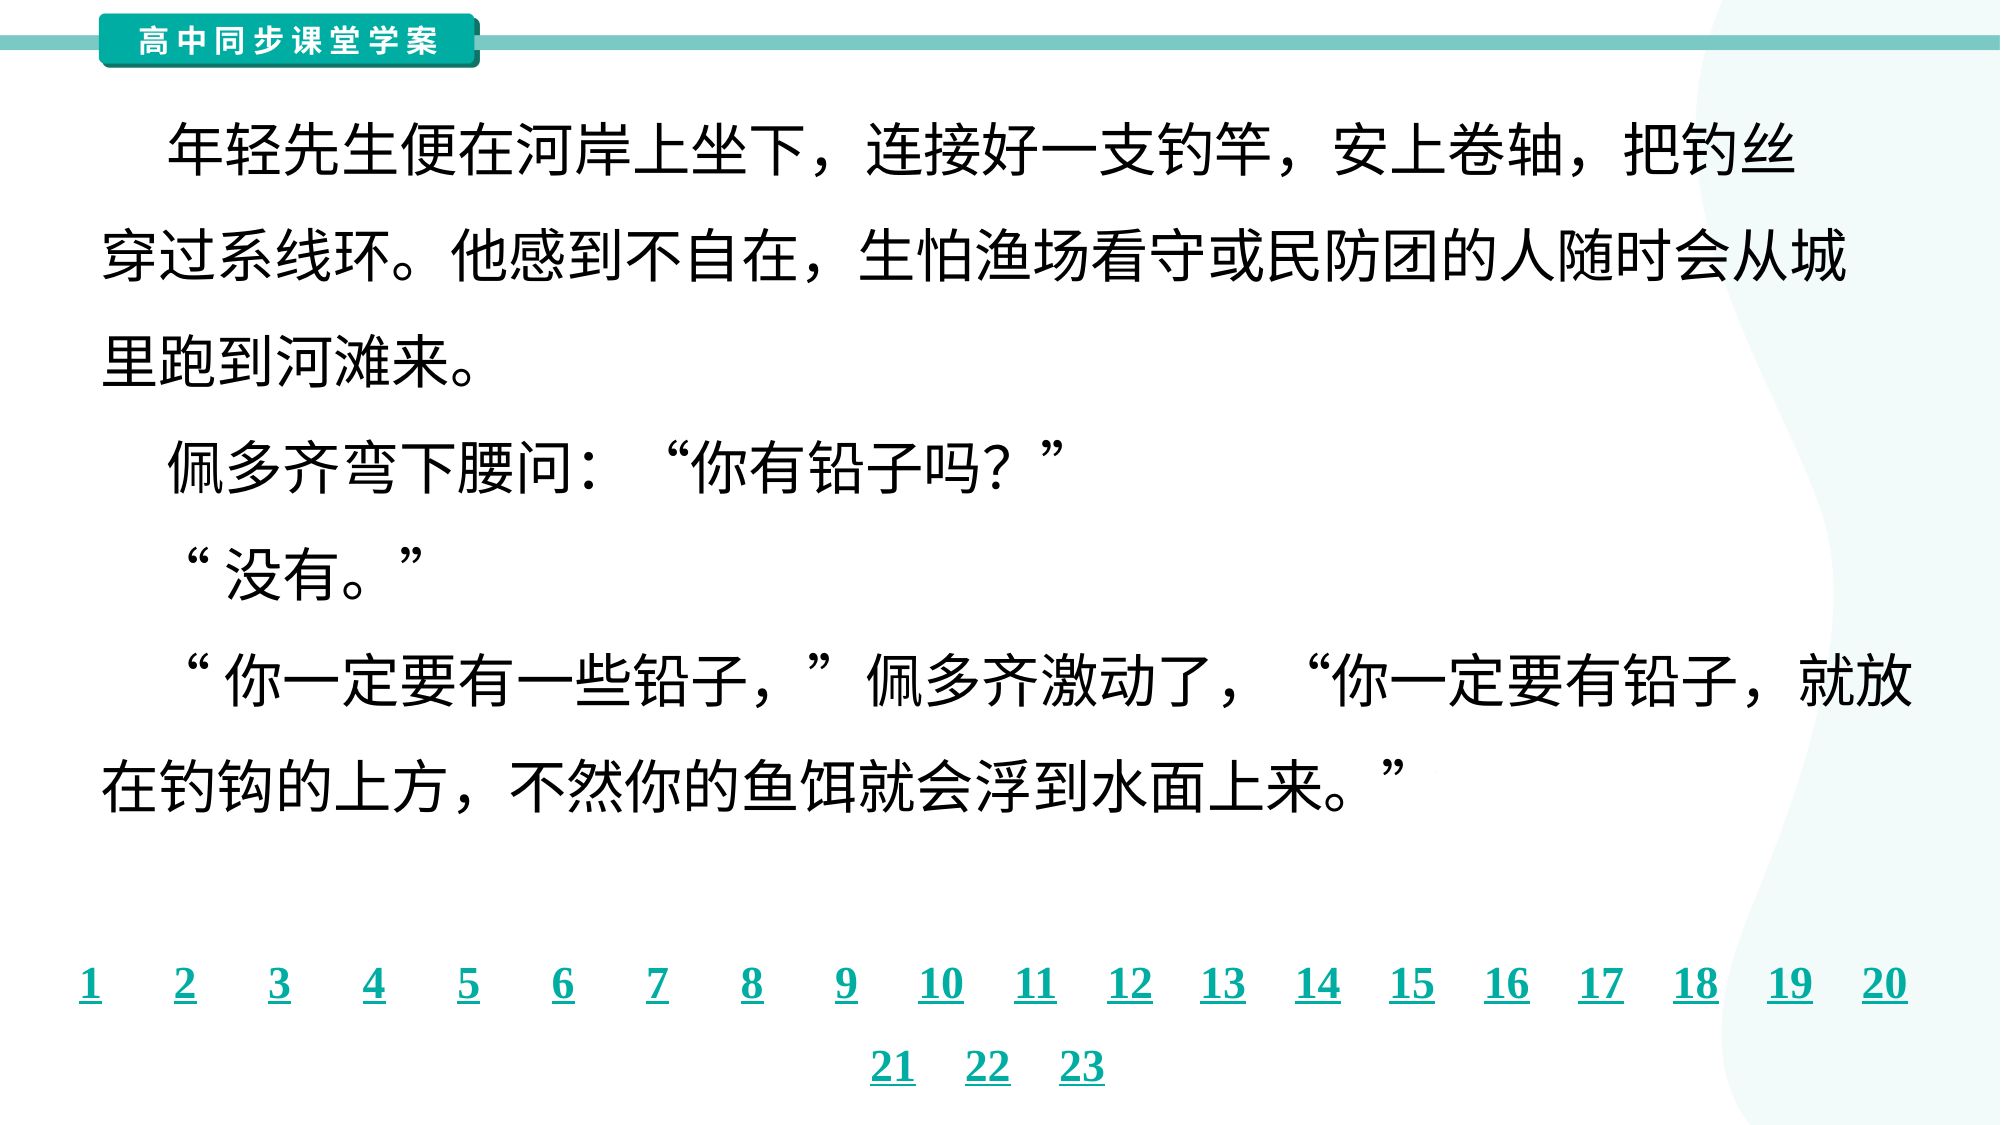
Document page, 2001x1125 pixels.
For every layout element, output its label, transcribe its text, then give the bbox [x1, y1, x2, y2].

text_box 年轻先生便在河岸上坐下，连接好一支钓竿，安上卷轴，把钓丝 穿过系线环。他感到不自在，生怕渔场看守或民防团的人随时会从城 里跑到河滩来。 佩多齐弯下腰问：“你有铅子吗？” “没有。” “你一定要有一些铅子，”佩多齐激动了，“你一定要有铅子，就放 在钓钩的上方，不然你的鱼饵就会浮到水面上来。” [100, 76, 1899, 821]
picture [0, 0, 2000, 1125]
